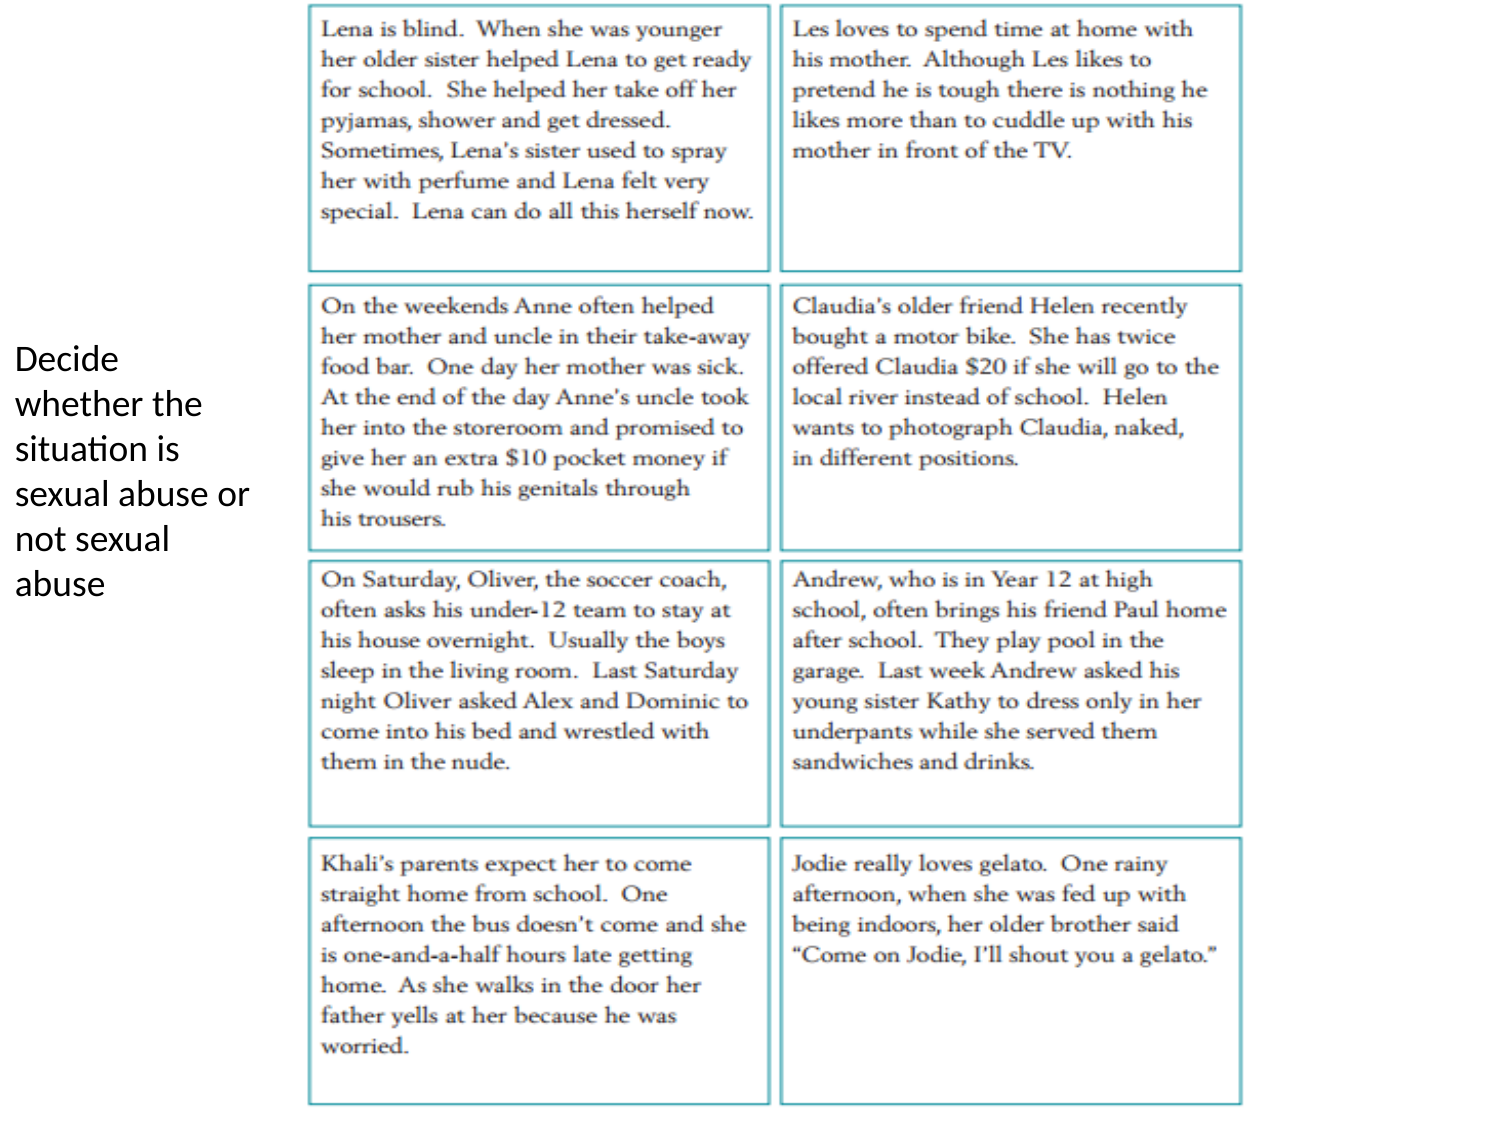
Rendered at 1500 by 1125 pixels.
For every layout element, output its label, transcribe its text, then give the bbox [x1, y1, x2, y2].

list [253, 0, 1270, 1125]
text_box Decide whether the situation is sexual abuse or not sexual abuse [0, 326, 248, 611]
